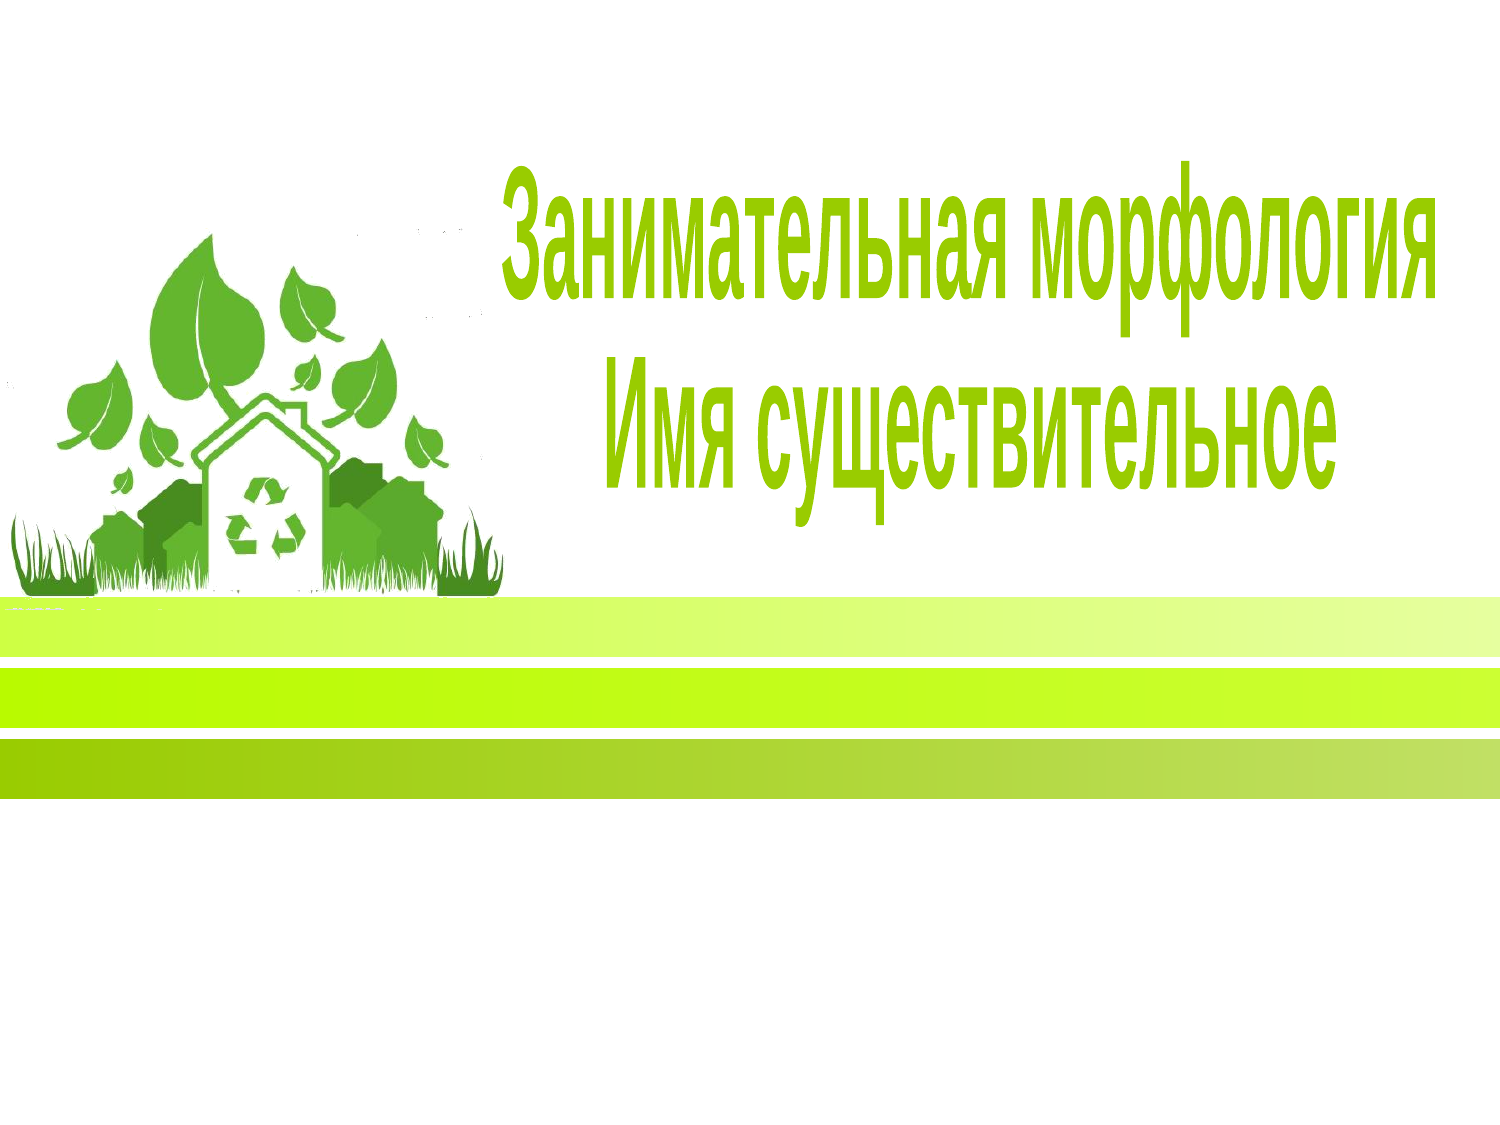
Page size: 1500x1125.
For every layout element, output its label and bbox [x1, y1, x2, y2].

list [1304, 669, 1312, 728]
picture [5, 228, 514, 610]
